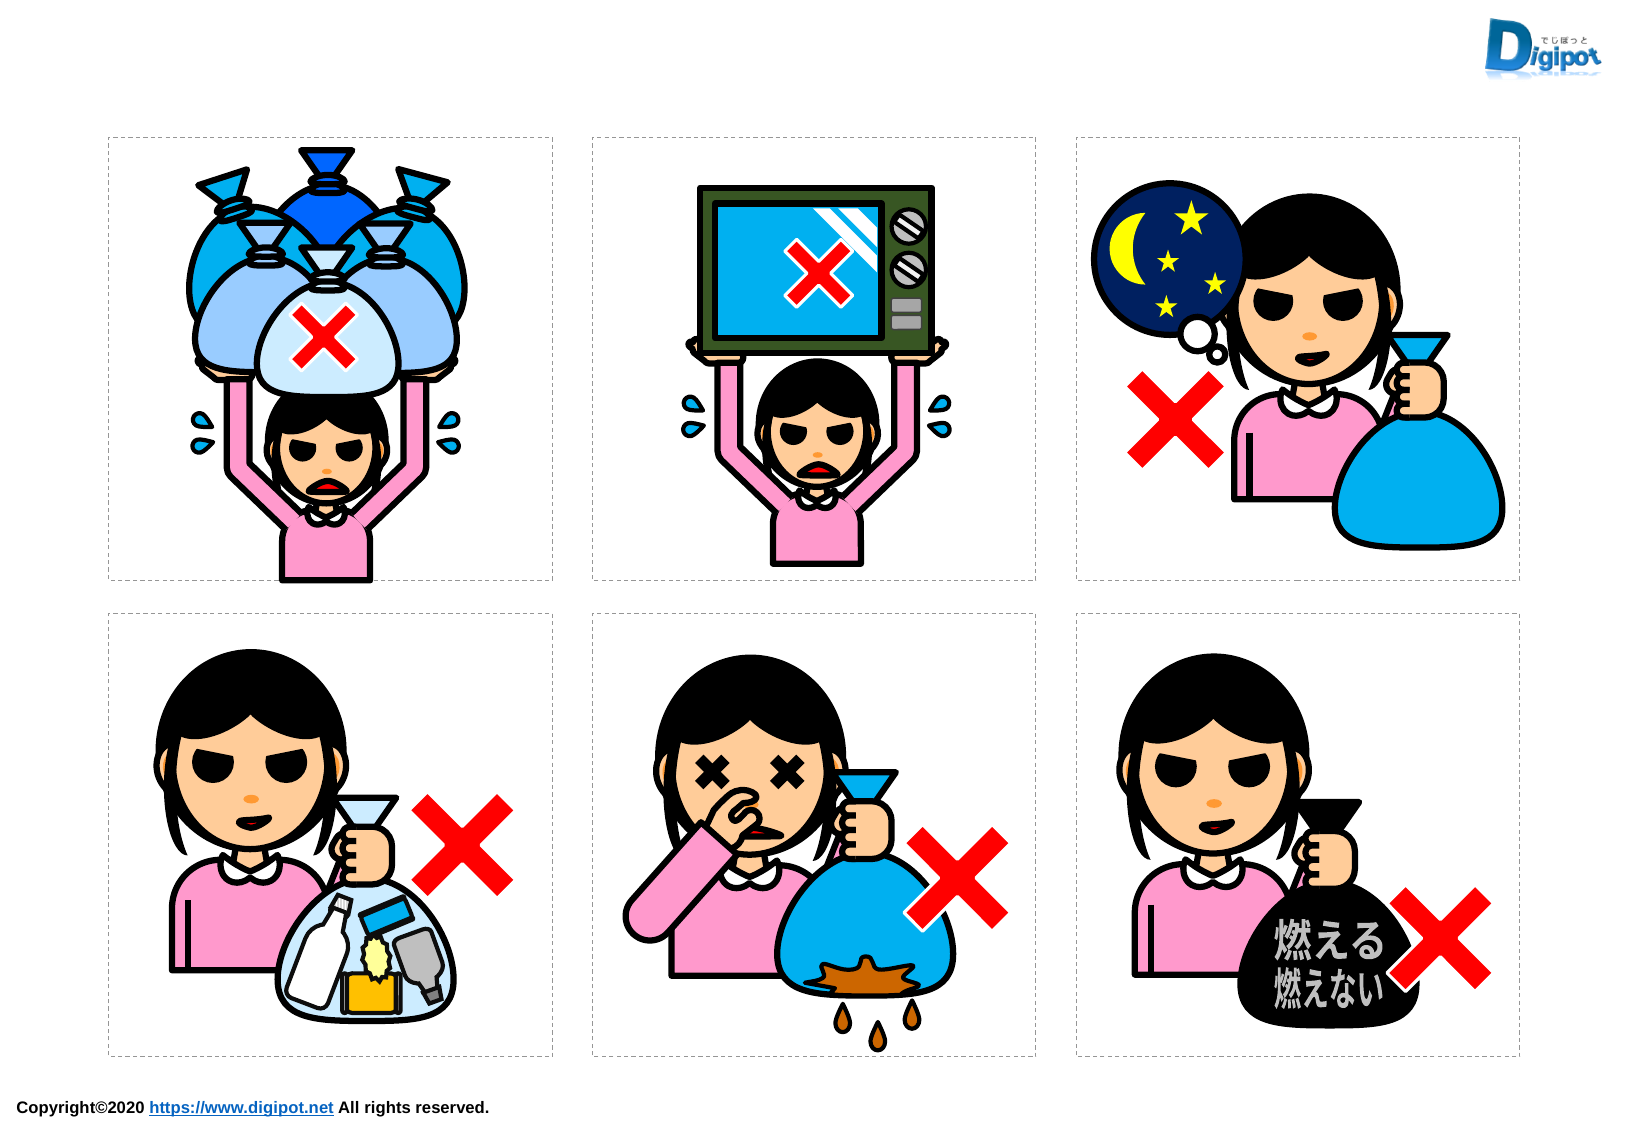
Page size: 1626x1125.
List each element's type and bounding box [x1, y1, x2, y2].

text_box [683, 187, 950, 564]
text_box [651, 657, 1011, 1051]
text_box [175, 150, 476, 581]
picture [1485, 18, 1602, 82]
text_box [1094, 183, 1503, 548]
text_box [1119, 656, 1494, 1026]
text_box [156, 652, 516, 1021]
